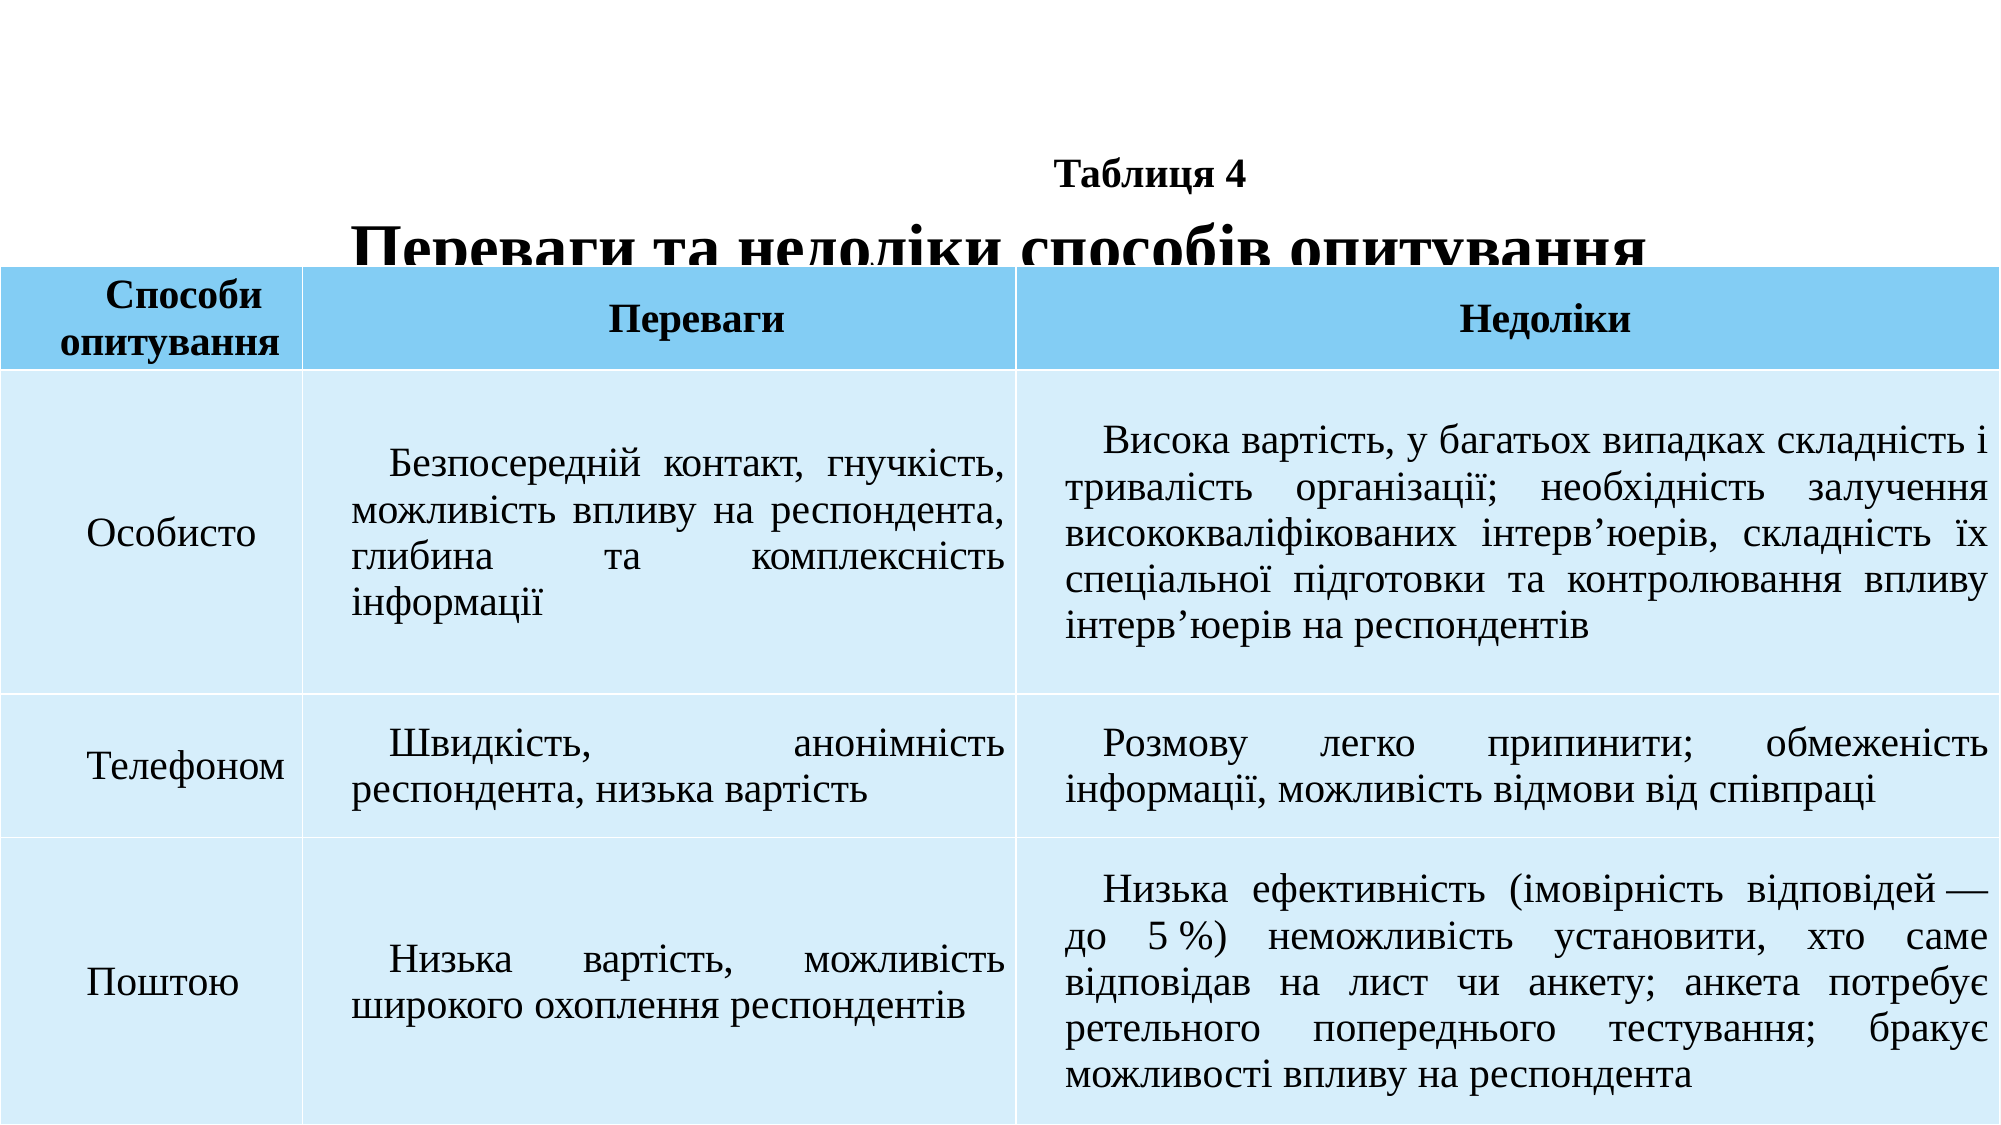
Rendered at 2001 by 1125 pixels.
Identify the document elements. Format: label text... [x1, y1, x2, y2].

table_header Недоліки [1017, 267, 1999, 369]
table_cell Розмову легко припинити; обмеженість інформації, можливість відмови від співпраці [1017, 695, 1999, 837]
table_header Переваги [303, 267, 1015, 369]
table_cell Швидкість, анонімність респондента, низька вартість [303, 695, 1015, 837]
table_cell Низька вартість, можливість широкого охоплення респондентів [303, 838, 1015, 1124]
table_cell Особисто [1, 371, 302, 693]
table_header Способи опитування [1, 267, 302, 369]
table_cell Висока вартість, у багатьох випадках складність і тривалість організації; необхідність залучення висококваліфікованих інтерв’юерів, складність їх спеціальної підготовки та контролювання впливу інтерв’юерів на респондентів [1017, 371, 1999, 693]
table_cell Поштою [1, 838, 302, 1124]
table_cell Низька ефективність (імовірність відповідей — до 5 %) неможливість установити, хто саме відповідав на лист чи анкету; анкета потребує ретельного попереднього тестування; бракує можливості впливу на респондента [1017, 838, 1999, 1124]
table_cell Безпосередній контакт, гнуч­кість, можливість впливу на респондента, глибина та комплексність інформації [303, 371, 1015, 693]
table_cell Телефоном [1, 695, 302, 837]
title Таблиця 4 Переваги та недоліки способів опитування [0, 0, 2000, 265]
